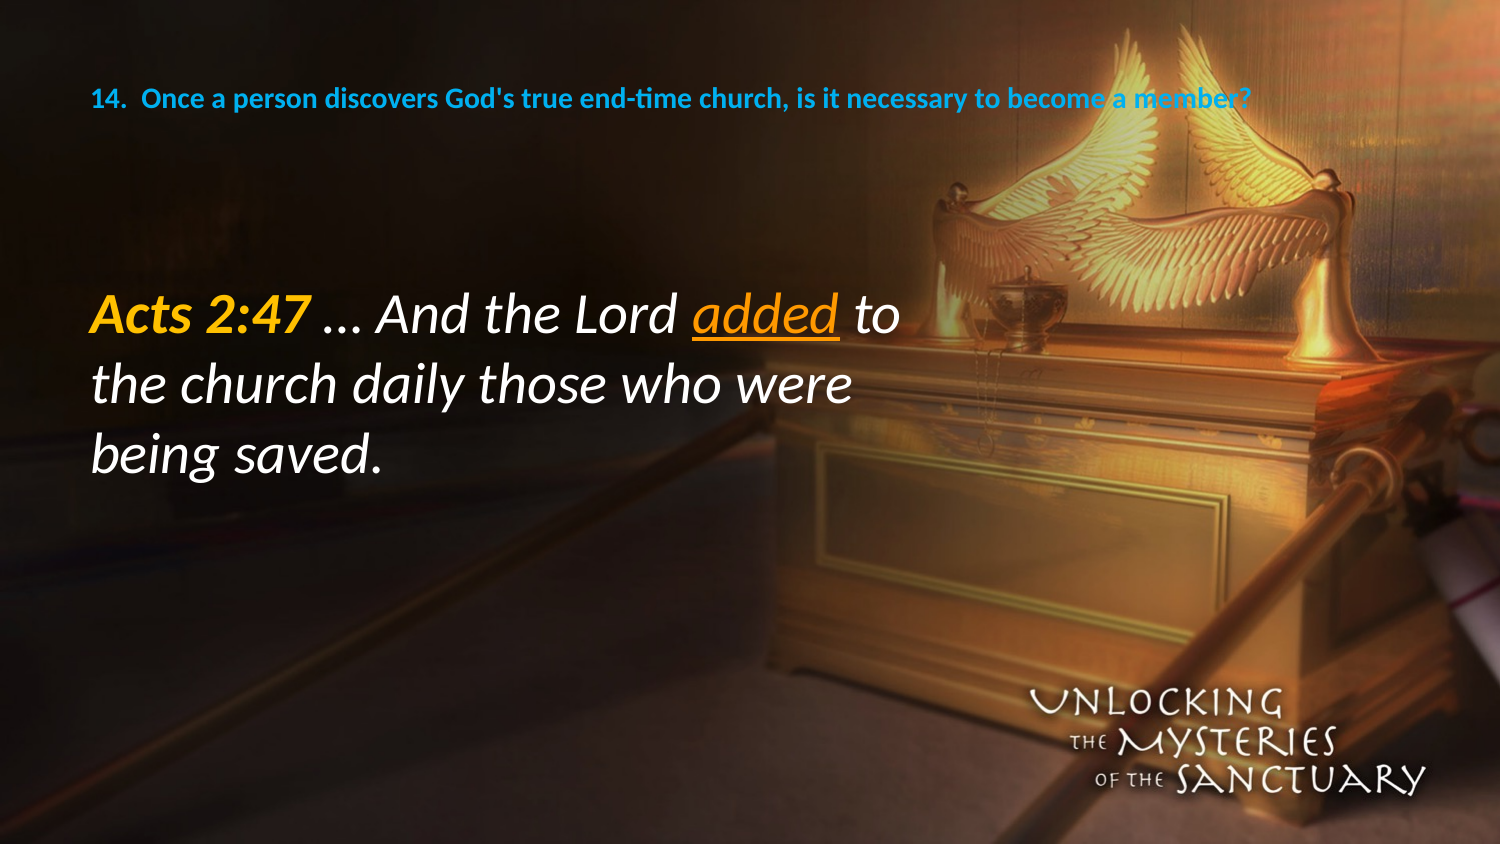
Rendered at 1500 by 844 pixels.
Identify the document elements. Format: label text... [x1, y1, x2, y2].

list Acts 2:47 … And the Lord added to the church daily those who were being saved. [75, 267, 968, 754]
picture [0, 0, 1500, 844]
title 14. Once a person discovers God's true end-time church, is it necessary to become a member? [75, 33, 1425, 175]
